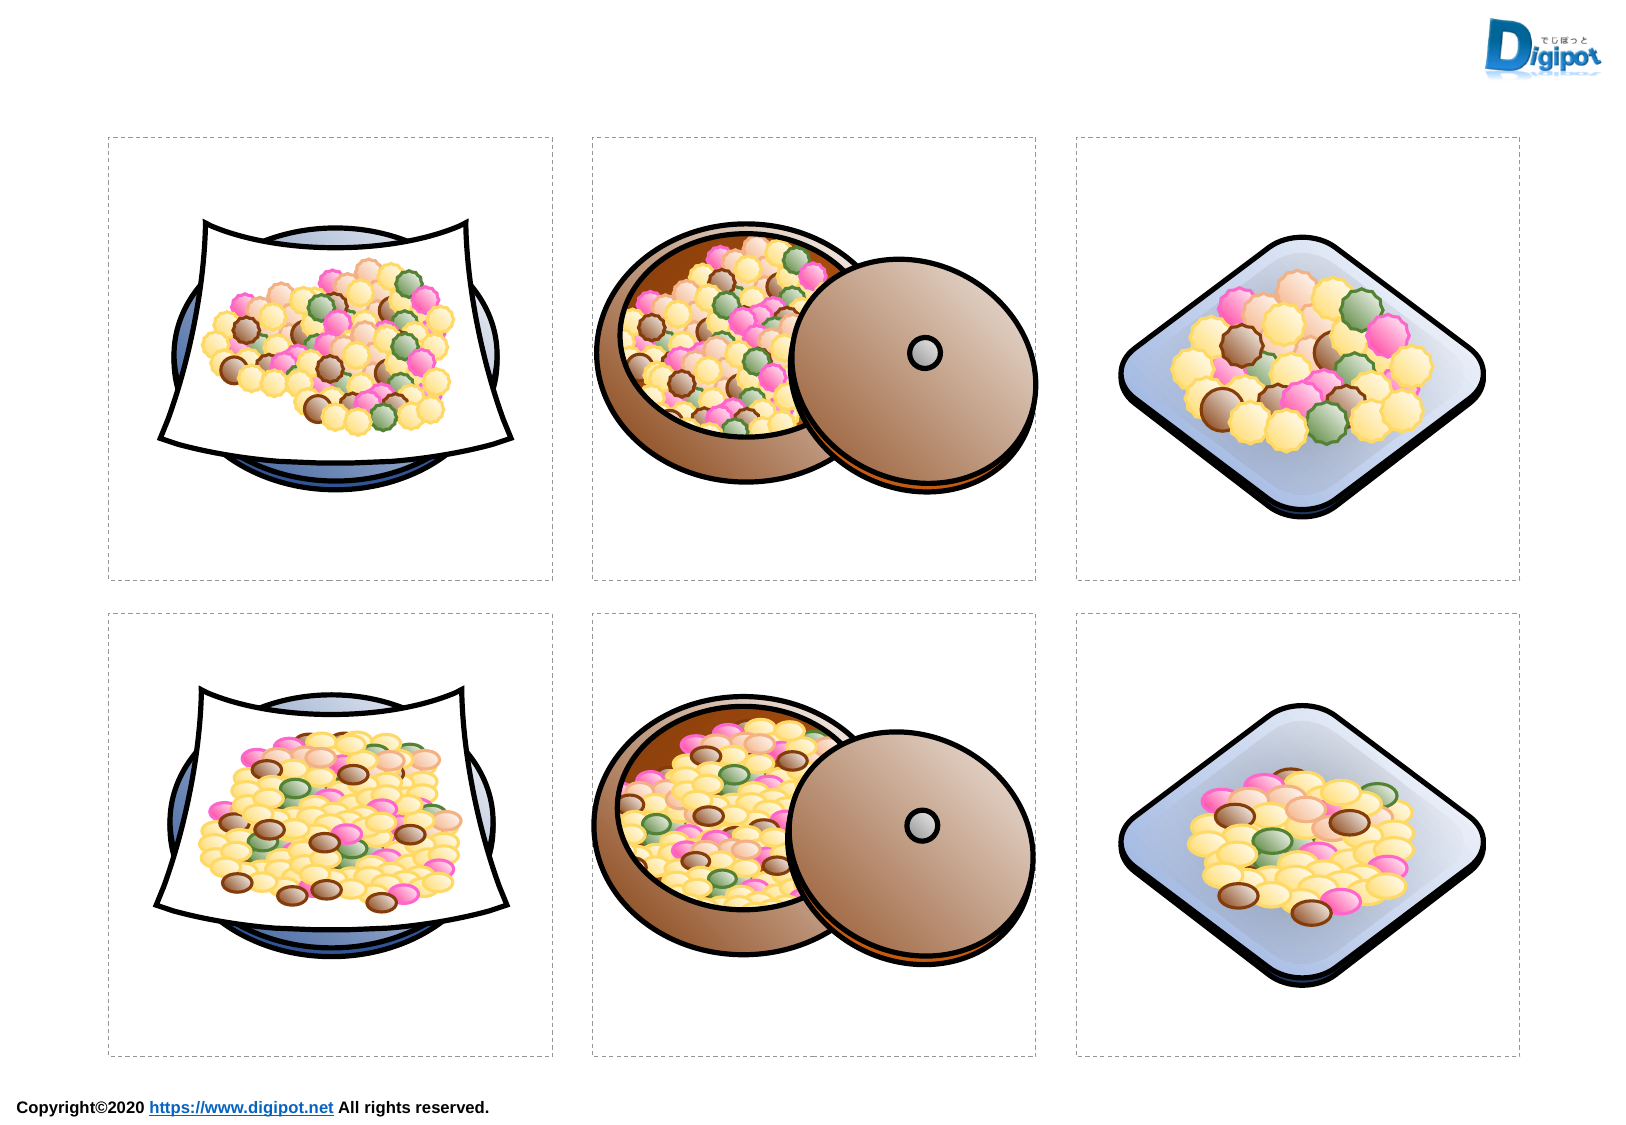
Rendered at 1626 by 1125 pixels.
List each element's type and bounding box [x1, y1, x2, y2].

picture [1485, 18, 1602, 82]
text_box [596, 223, 1040, 489]
text_box [156, 689, 507, 957]
text_box [160, 222, 511, 490]
text_box [1121, 237, 1484, 517]
text_box [1121, 705, 1484, 986]
text_box [593, 696, 1037, 961]
